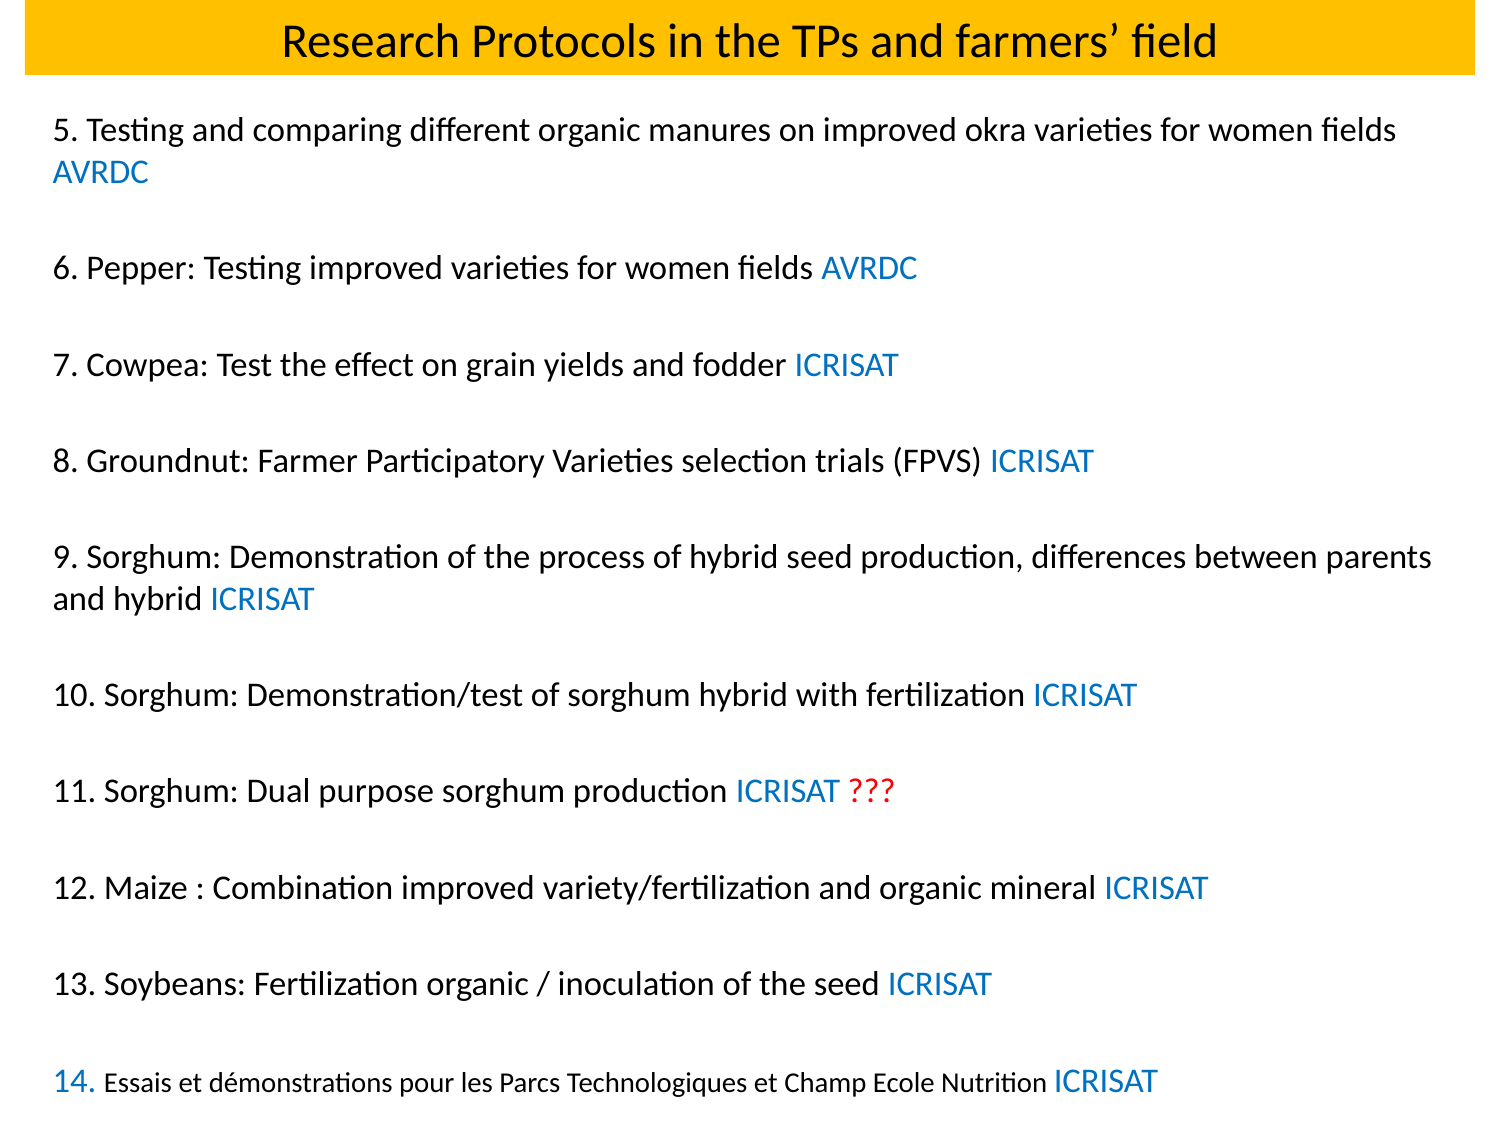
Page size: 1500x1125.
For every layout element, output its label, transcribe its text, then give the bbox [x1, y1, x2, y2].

list 5. Testing and comparing different organic manures on improved okra varieties for women fields AVRDC 6. Pepper: Testing improved varieties for women fields AVRDC 7. Cowpea: Test the effect on grain yields and fodder ICRISAT 8. Groundnut: Farmer Participatory Varieties selection trials (FPVS) ICRISAT 9. Sorghum: Demonstration of the process of hybrid seed production, differences between parents and hybrid ICRISAT 10. Sorghum: Demonstration/test of sorghum hybrid with fertilization ICRISAT 11. Sorghum: Dual purpose sorghum production ICRISAT ??? 12. Maize : Combination improved variety/fertilization and organic mineral ICRISAT 13. Soybeans: Fertilization organic / inoculation of the seed ICRISAT 14. Essais et démonstrations pour les Parcs Technologiques et Champ Ecole Nutrition ICRISAT [37, 99, 1475, 1113]
title Research Protocols in the TPs and farmers’ field [24, 0, 1475, 75]
